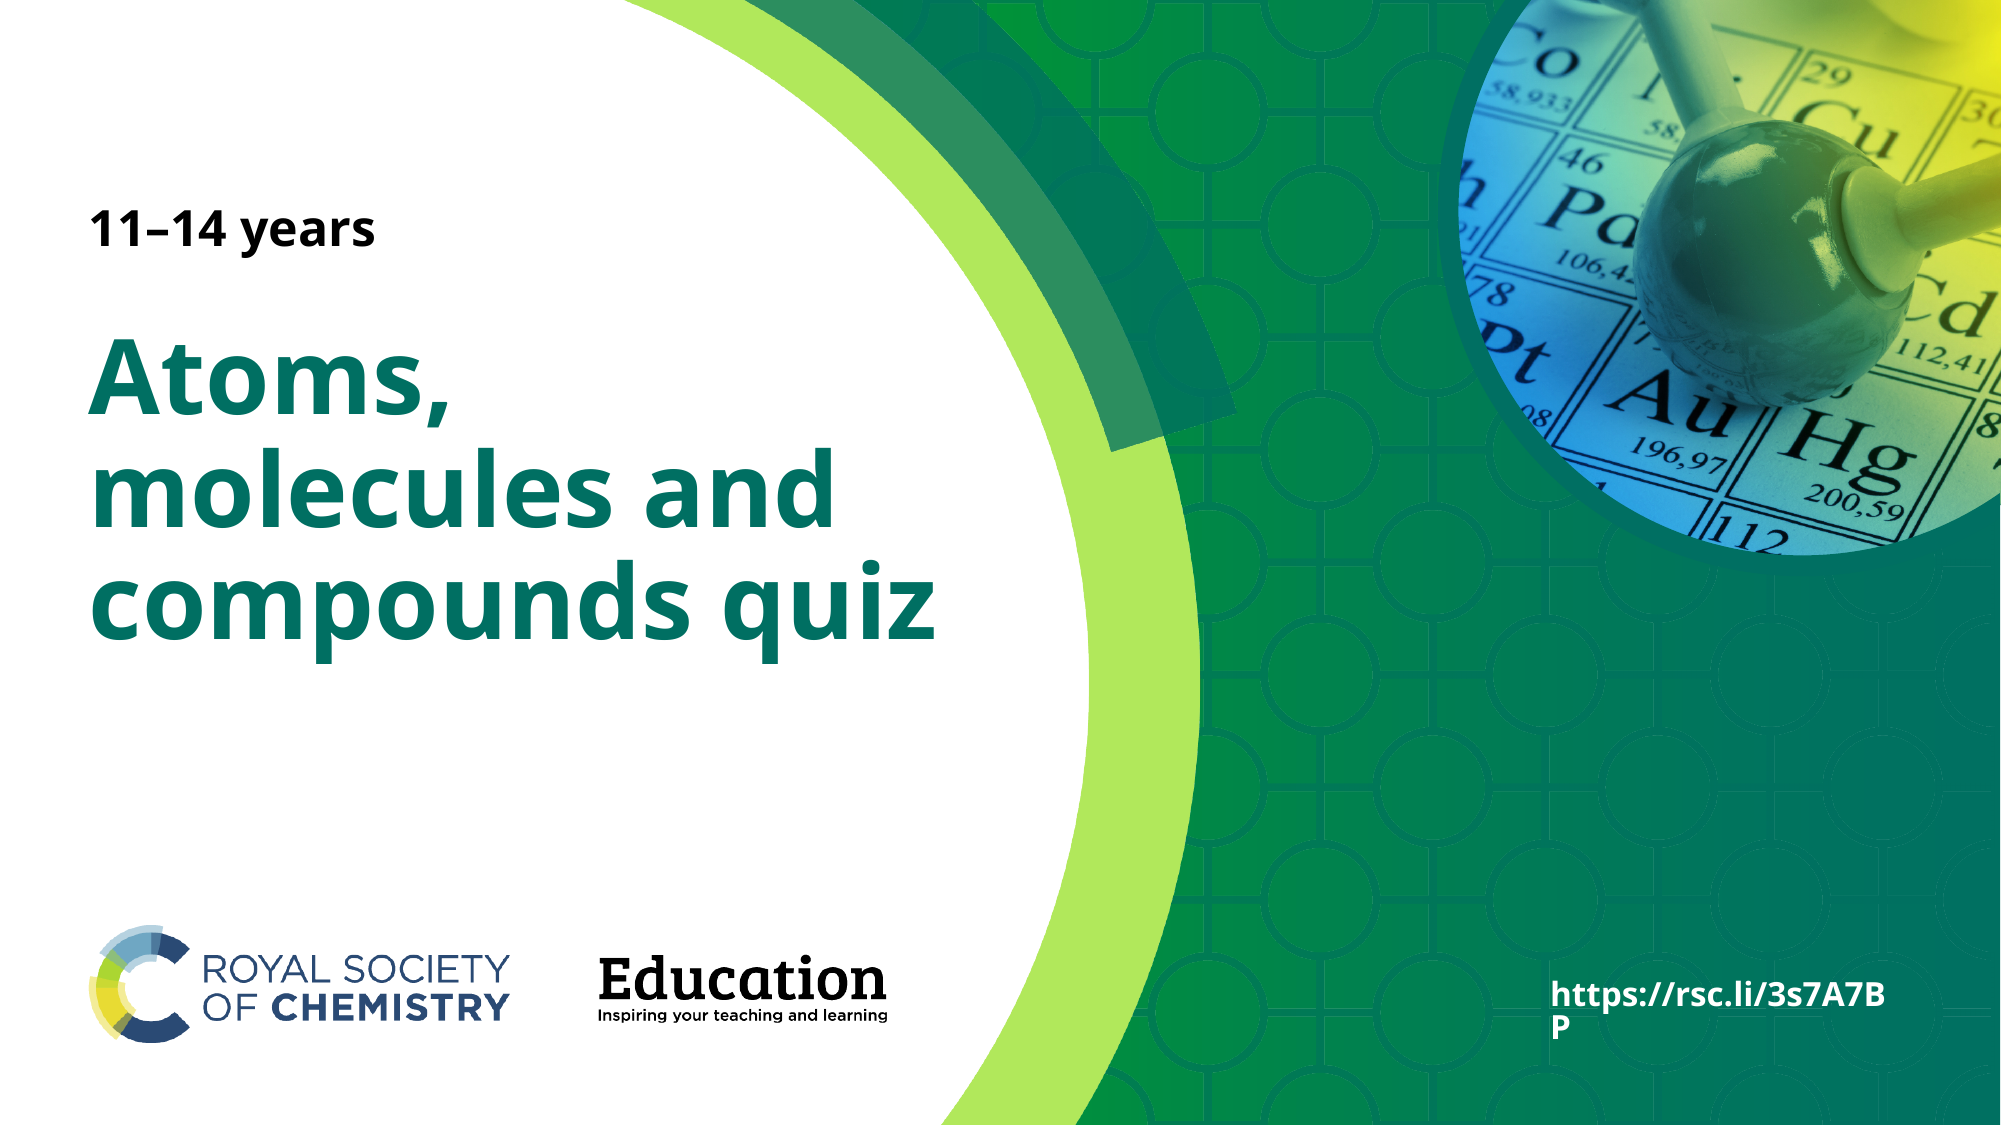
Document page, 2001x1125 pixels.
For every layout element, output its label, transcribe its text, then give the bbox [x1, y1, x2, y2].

title 11–14 years [88, 203, 945, 259]
picture [0, 0, 2001, 1125]
text_box [1446, 0, 2000, 567]
subtitle Atoms, molecules and compounds quiz [88, 324, 945, 748]
